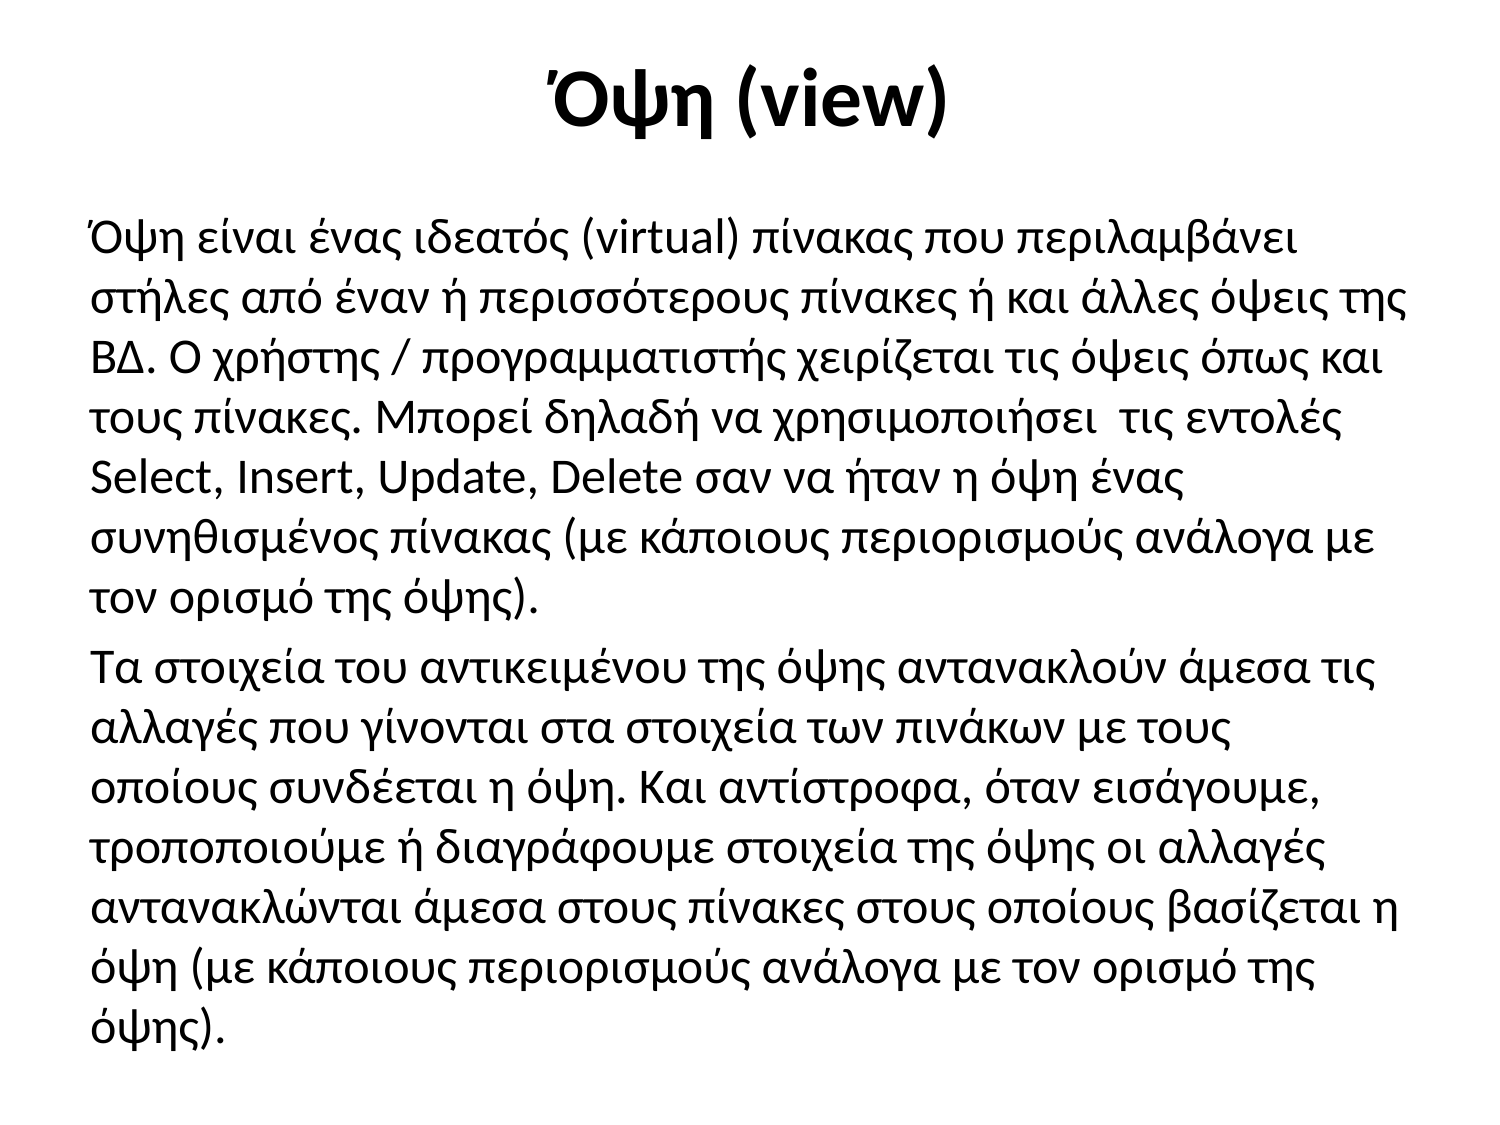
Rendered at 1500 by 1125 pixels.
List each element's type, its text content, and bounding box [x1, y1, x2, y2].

list Όψη είναι ένας ιδεατός (virtual) πίνακας που περιλαμβάνει στήλες από έναν ή περισσότερους πίνακες ή και άλλες όψεις της ΒΔ. Ο χρήστης / προγραμματιστής χειρίζεται τις όψεις όπως και τους πίνακες. Μπορεί δηλαδή να χρησιμοποιήσει τις εντολές Select, Insert, Update, Delete σαν να ήταν η όψη ένας συνηθισμένος πίνακας (με κάποιους περιορισμούς ανάλογα με τον ορισμό της όψης). Τα στοιχεία του αντικειμένου της όψης αντανακλούν άμεσα τις αλλαγές που γίνονται στα στοιχεία των πινάκων με τους οποίους συνδέεται η όψη. Και αντίστροφα, όταν εισάγουμε, τροποποιούμε ή διαγράφουμε στοιχεία της όψης οι αλλαγές αντανακλώνται άμεσα στους πίνακες στους οποίους βασίζεται η όψη (με κάποιους περιορισμούς ανάλογα με τον ορισμό της όψης). [75, 196, 1425, 1024]
title Όψη (view) [76, 19, 1427, 169]
